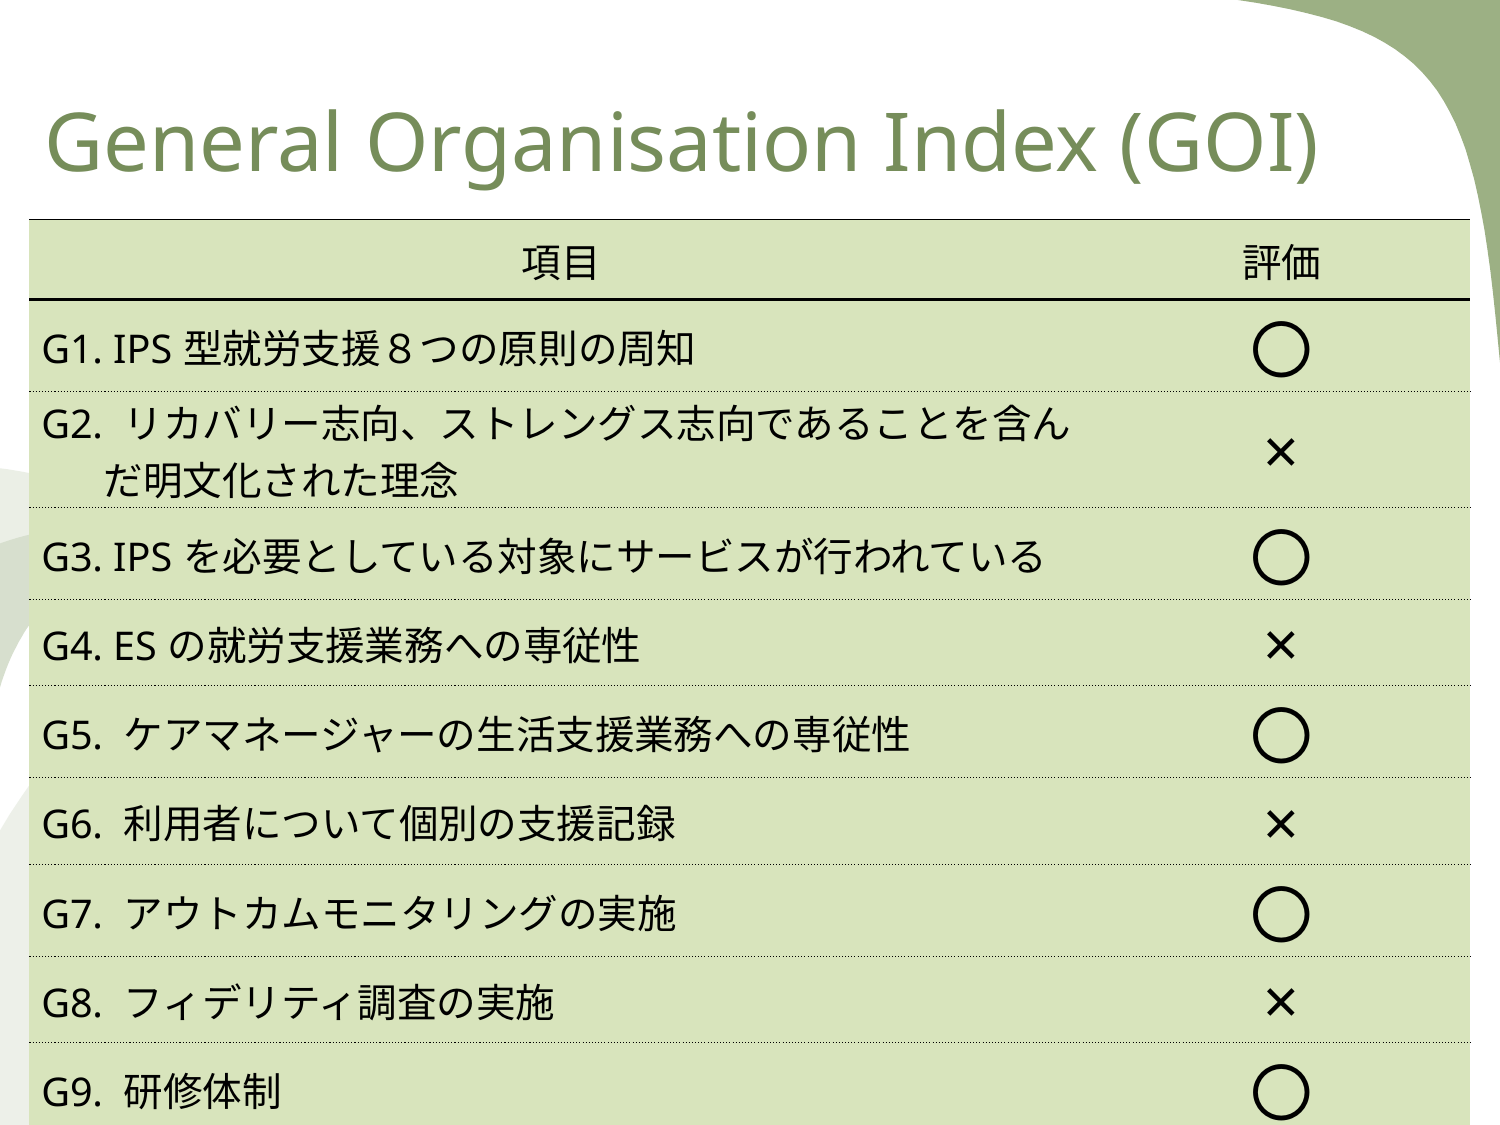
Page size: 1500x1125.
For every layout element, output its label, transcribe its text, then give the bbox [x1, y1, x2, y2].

table_cell G8. フィデリティ調査の実施 [29, 956, 1093, 1043]
table_cell G1. IPS型就労支援８つの原則の周知 [29, 301, 1093, 391]
table_cell × [1093, 599, 1470, 686]
table_cell × [1093, 956, 1470, 1043]
table_header 項目 [29, 220, 1093, 298]
table_cell 〇 [1093, 686, 1470, 778]
table_cell 〇 [1093, 301, 1470, 391]
table_cell G3. IPSを必要としている対象にサービスが行われている [29, 507, 1093, 599]
table_cell × [1093, 778, 1470, 864]
table_cell G5. ケアマネージャーの生活支援業務への専従性 [29, 686, 1093, 778]
table_cell G6. 利用者について個別の支援記録 [29, 778, 1093, 864]
table_cell G4. ESの就労支援業務への専従性 [29, 599, 1093, 686]
table_cell × [1093, 391, 1470, 507]
table_cell G2. リカバリー志向、ストレングス志向であることを含んだ明文化された理念 [29, 391, 1093, 507]
table_cell G9. 研修体制 [29, 1043, 1093, 1125]
title General Organisation Index (GOI) [29, 45, 1425, 219]
table_cell G7. アウトカムモニタリングの実施 [29, 864, 1093, 956]
table_cell 〇 [1093, 507, 1470, 599]
table_cell 〇 [1093, 1043, 1470, 1125]
table_cell 〇 [1093, 864, 1470, 956]
table_header 評価 [1093, 220, 1470, 298]
